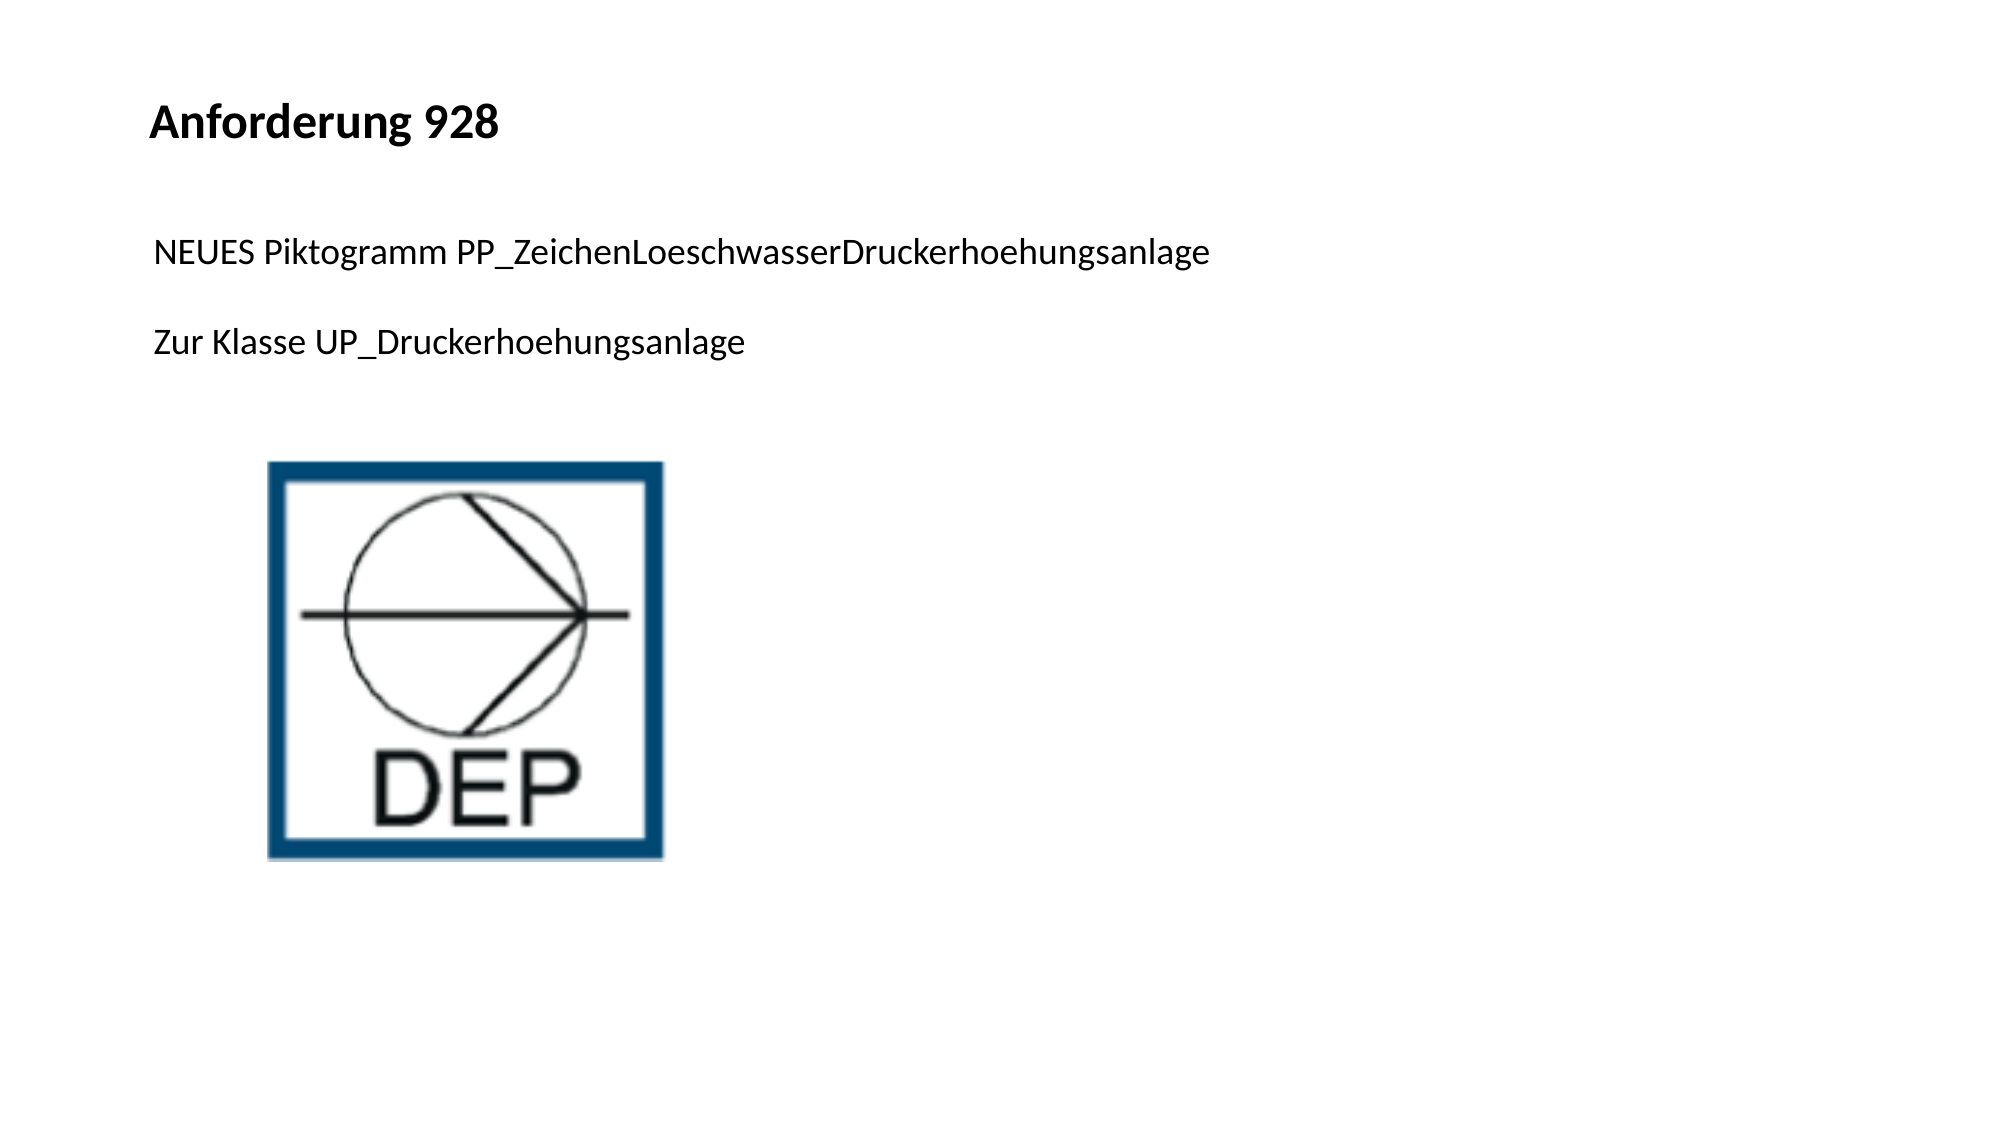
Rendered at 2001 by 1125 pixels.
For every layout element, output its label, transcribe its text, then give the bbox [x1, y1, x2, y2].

text_box NEUES Piktogramm PP_ZeichenLoeschwasserDruckerhoehungsanlage Zur Klasse UP_Druckerhoehungsanlage [138, 219, 1227, 415]
picture [267, 451, 675, 862]
text_box Anforderung 928 [135, 80, 515, 156]
